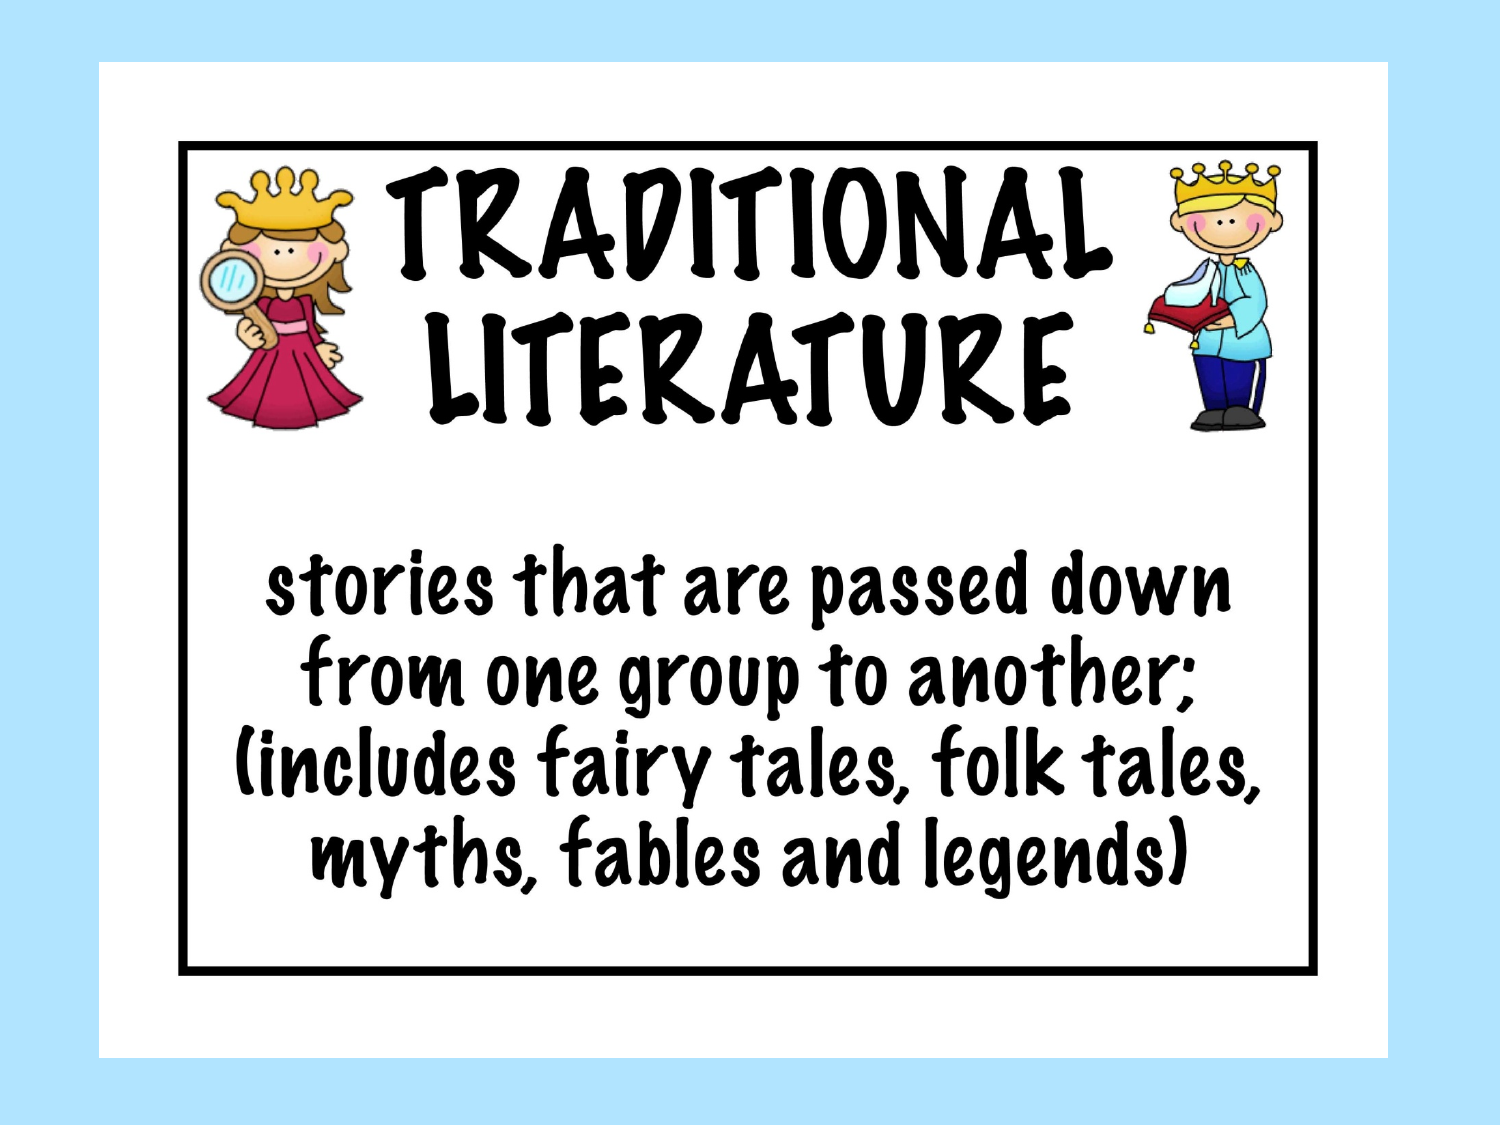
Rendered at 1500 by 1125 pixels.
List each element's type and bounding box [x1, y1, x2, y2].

picture [99, 62, 1388, 1058]
